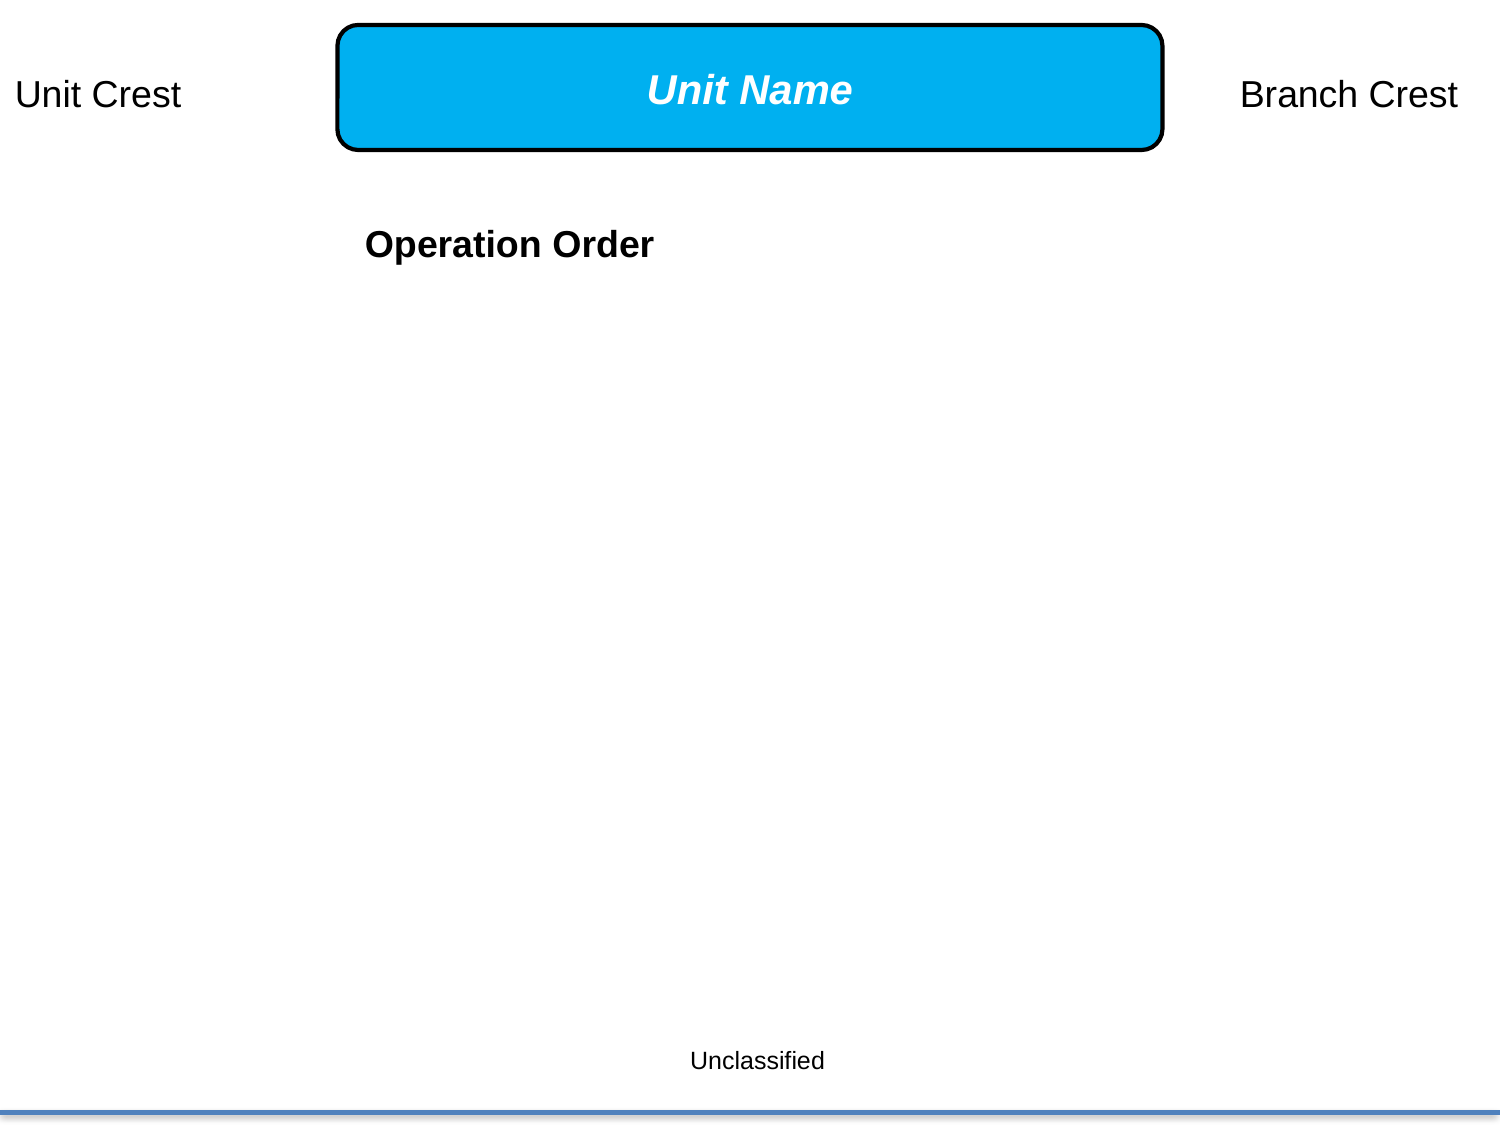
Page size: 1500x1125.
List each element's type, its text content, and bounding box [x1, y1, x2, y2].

text_box Unit Name [335, 22, 1165, 153]
text_box Unclassified [675, 1037, 841, 1083]
text_box Unit Crest [0, 62, 238, 123]
text_box Operation Order [349, 212, 1175, 343]
text_box Branch Crest [1224, 62, 1488, 123]
